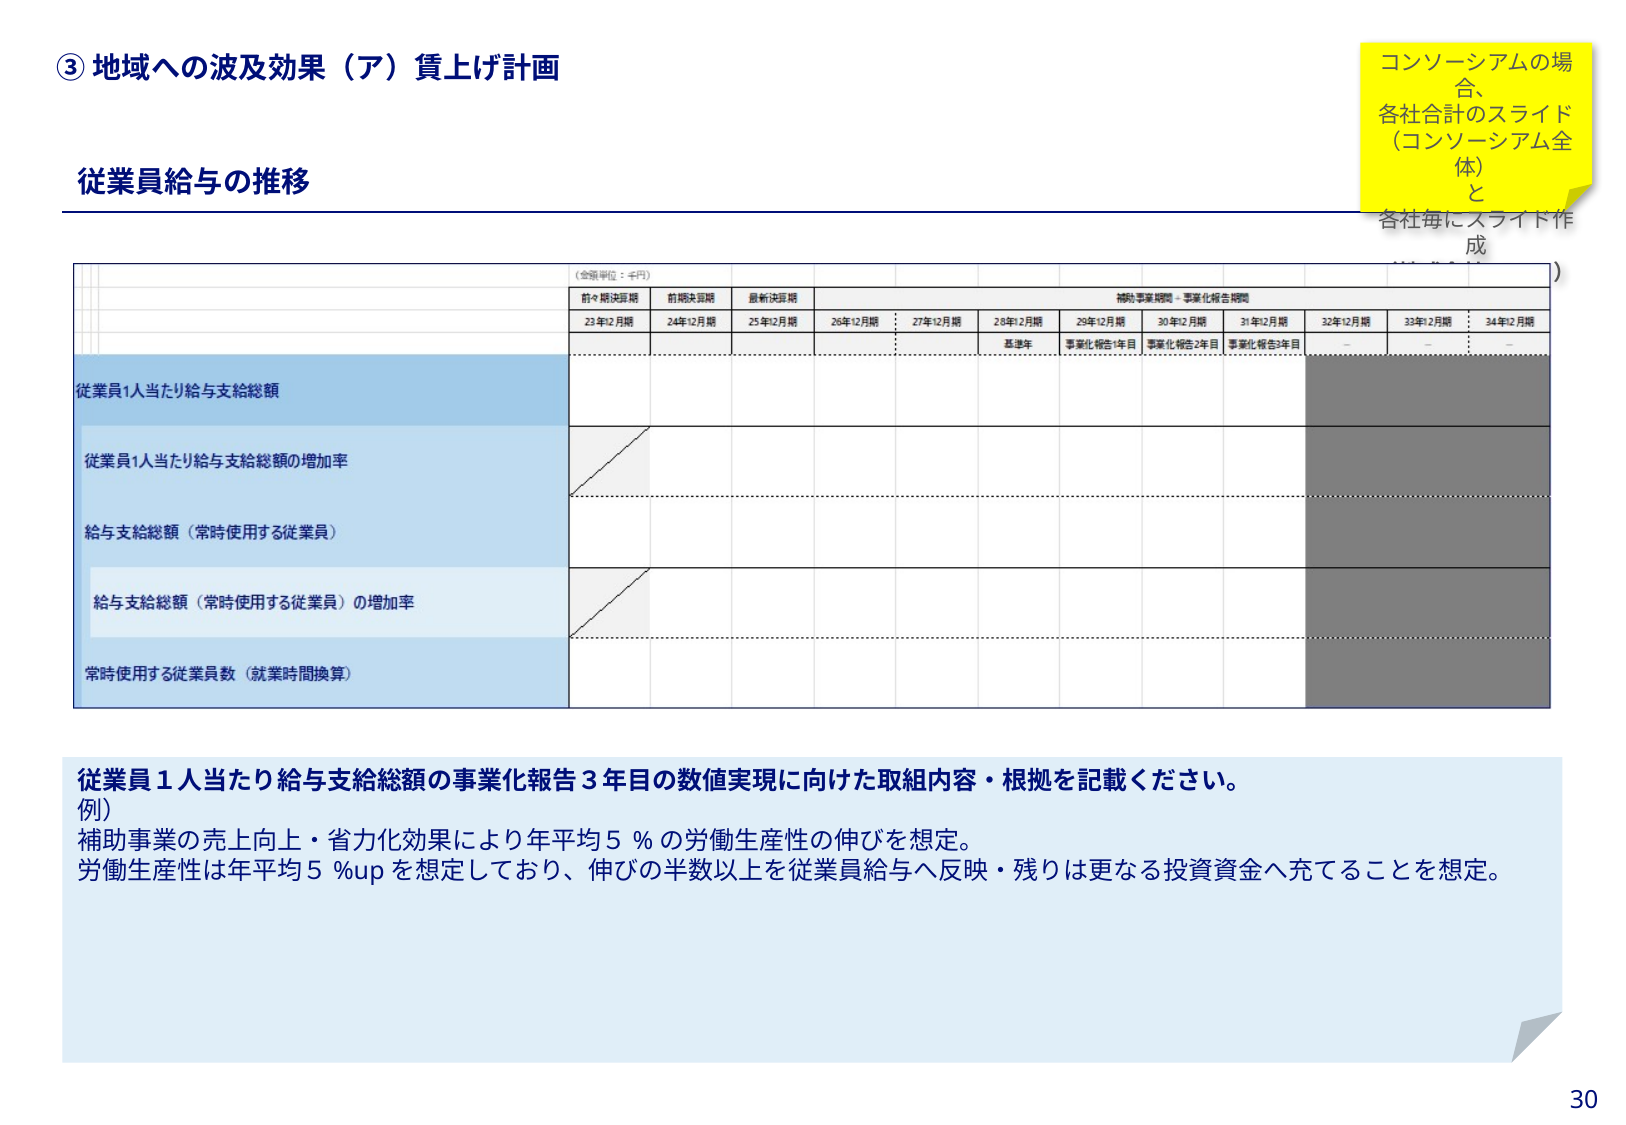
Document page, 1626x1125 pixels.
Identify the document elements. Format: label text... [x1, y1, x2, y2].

list ③地域への波及効果（ア）賃上げ計画 [32, 42, 1359, 90]
text_box 従業員１人当たり給与支給総額の事業化報告３年目の数値実現に向けた取組内容・根拠を記載ください。 例） 補助事業の売上向上・省力化効果により年平均５%の労働生産性の伸びを想定。 労働生産性は年平均５%upを想定しており、伸びの半数以上を従業員給与へ反映・残りは更なる投資資金へ充てることを想定。 [61, 756, 1565, 1064]
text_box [62, 149, 1563, 213]
text_box コンソーシアムの場合、 各社合計のスライド （コンソーシアム全体） と 各社毎にスライド作成 （株式会社XXXX） [1359, 41, 1594, 214]
picture [73, 263, 1552, 710]
